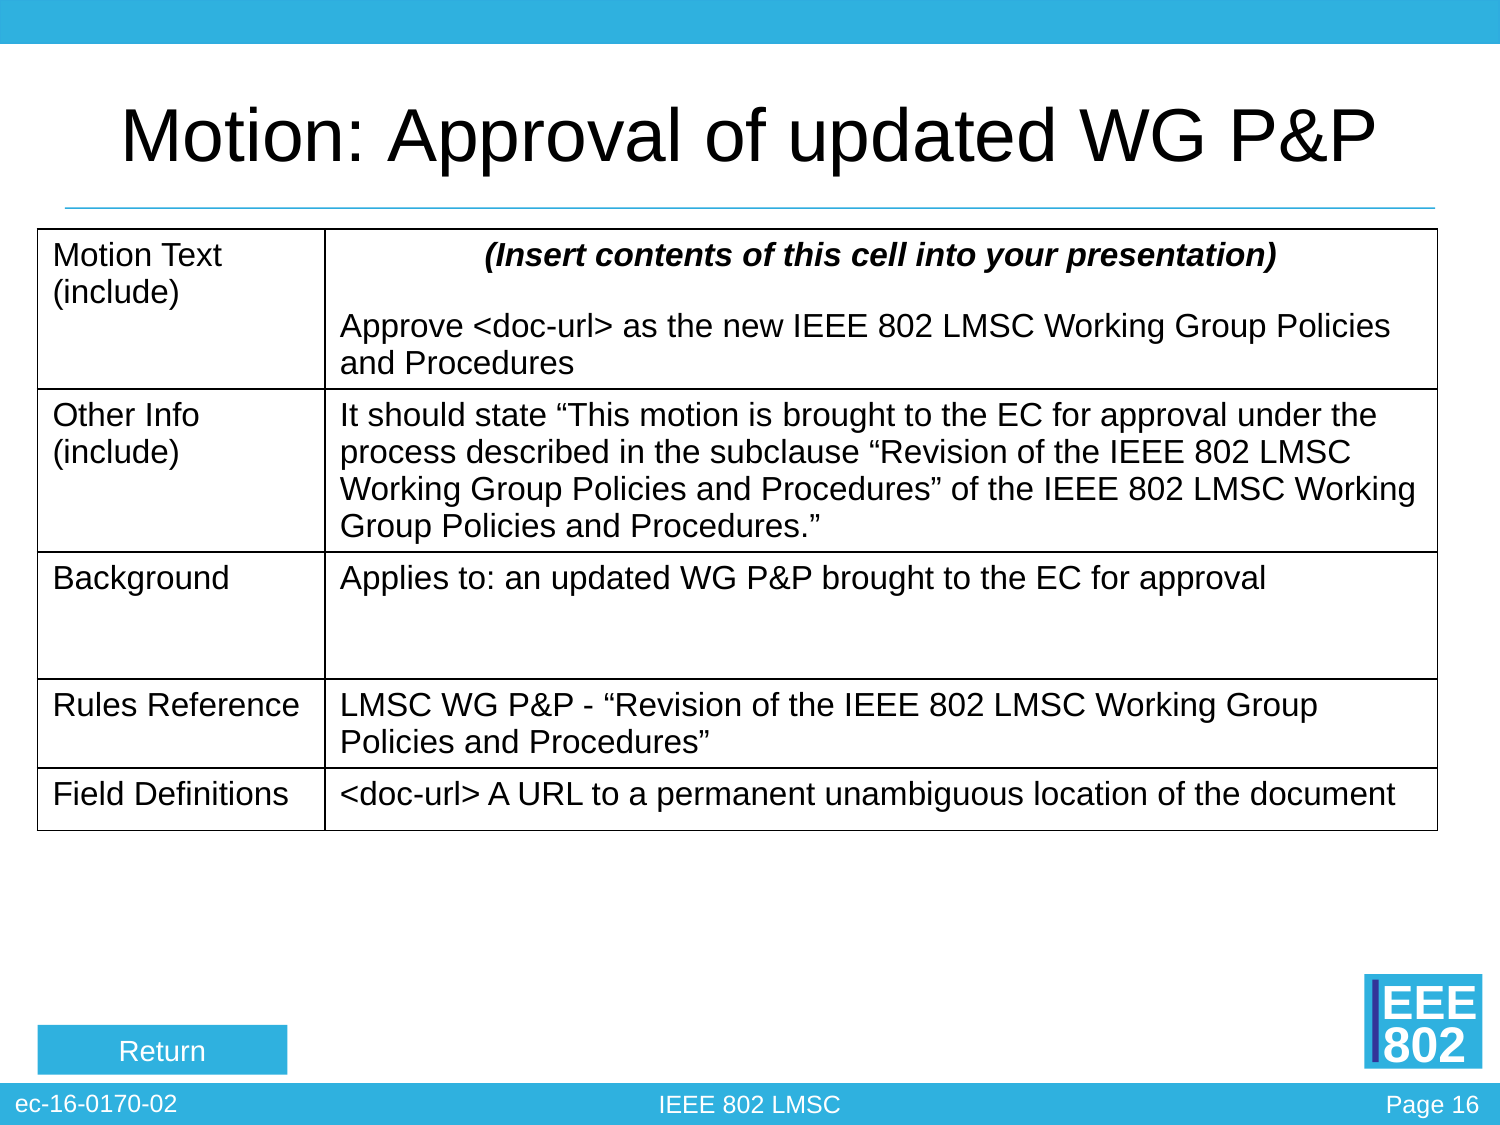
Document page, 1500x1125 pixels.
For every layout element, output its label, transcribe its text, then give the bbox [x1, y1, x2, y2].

table_cell Approve <doc-url> as the new IEEE 802 LMSC Working Group Policies and Procedures [326, 300, 1437, 388]
table_cell Applies to: an updated WG P&P brought to the EC for approval [326, 553, 1437, 678]
table_cell Field Definitions [38, 769, 324, 830]
table_cell Background [38, 553, 324, 678]
title Motion: Approval of updated WG P&P [75, 66, 1425, 197]
table_cell <doc-url> A URL to a permanent unambiguous location of the document [326, 769, 1437, 830]
table_cell Other Info (include) [38, 390, 324, 551]
table_cell Rules Reference [38, 680, 324, 767]
table_header Motion Text (include) [38, 230, 324, 388]
table_cell It should state “This motion is brought to the EC for approval under the process described in the subclause “Revision of the IEEE 802 LMSC Working Group Policies and Procedures” of the IEEE 802 LMSC Working Group Policies and Procedures.” [326, 390, 1437, 551]
table_cell LMSC WG P&P - “Revision of the IEEE 802 LMSC Working Group Policies and Procedures” [326, 680, 1437, 767]
table_header (Insert contents of this cell into your presentation) [326, 230, 1437, 300]
text_box Return [37, 1024, 288, 1075]
